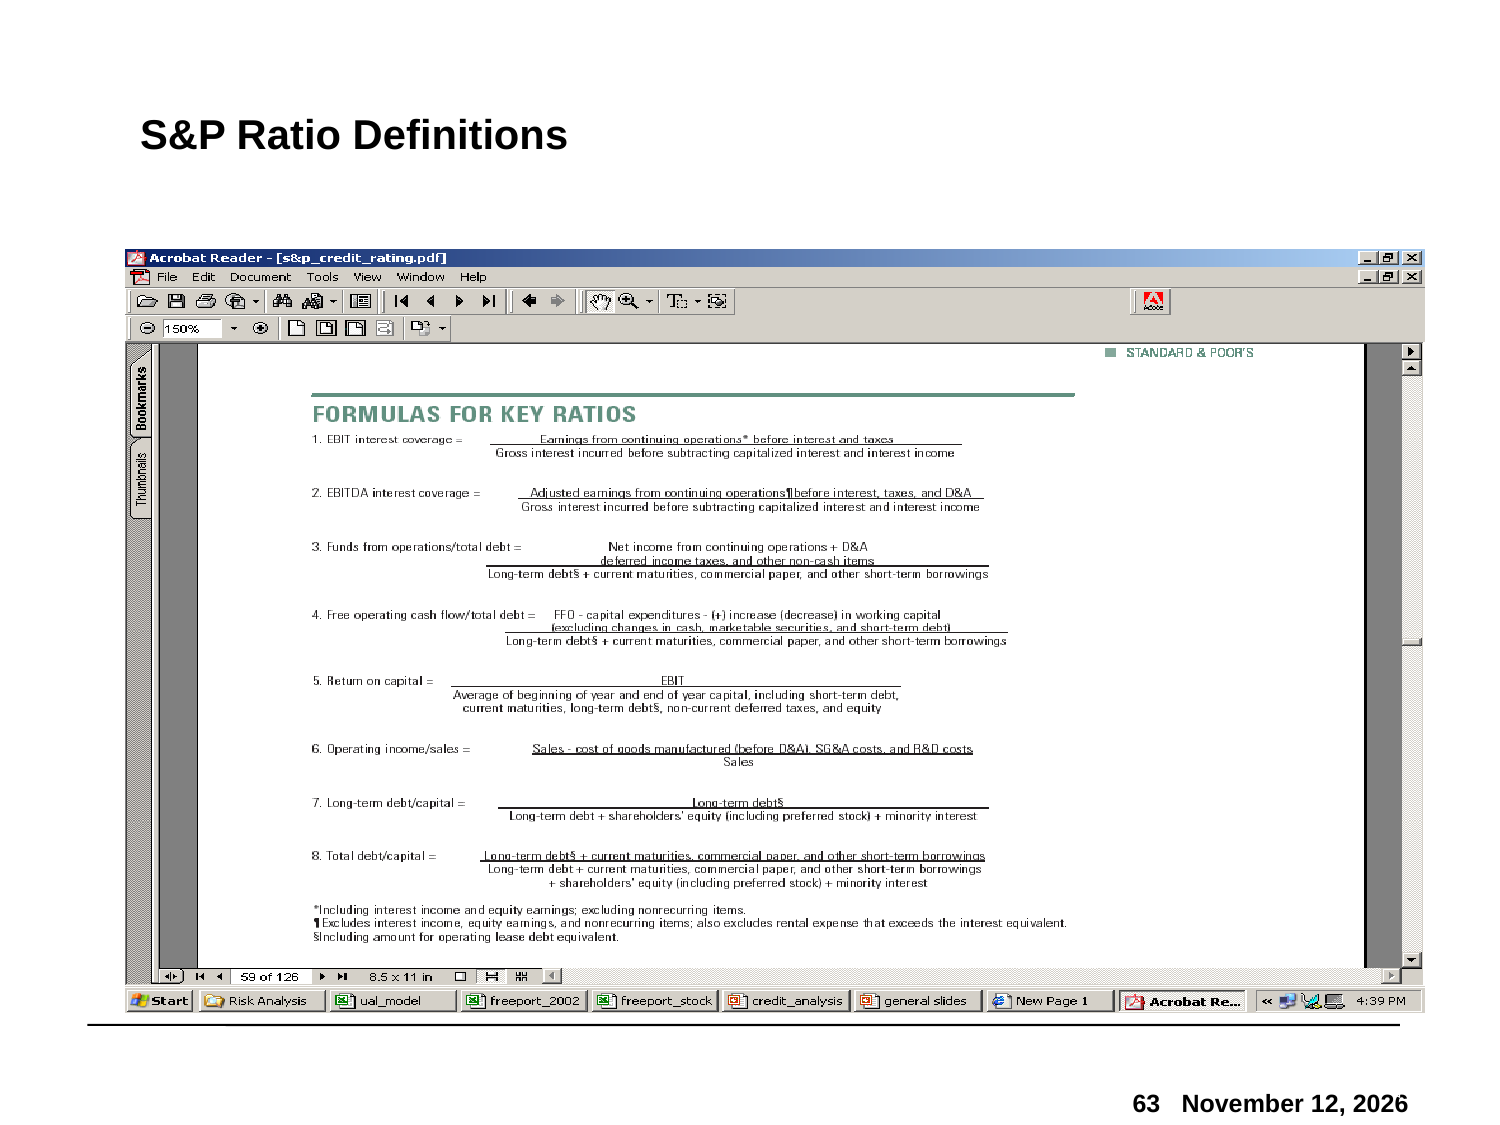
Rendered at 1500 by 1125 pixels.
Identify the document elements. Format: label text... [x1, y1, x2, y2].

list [124, 249, 1426, 1013]
title S&P Ratio Definitions [124, 99, 1401, 226]
